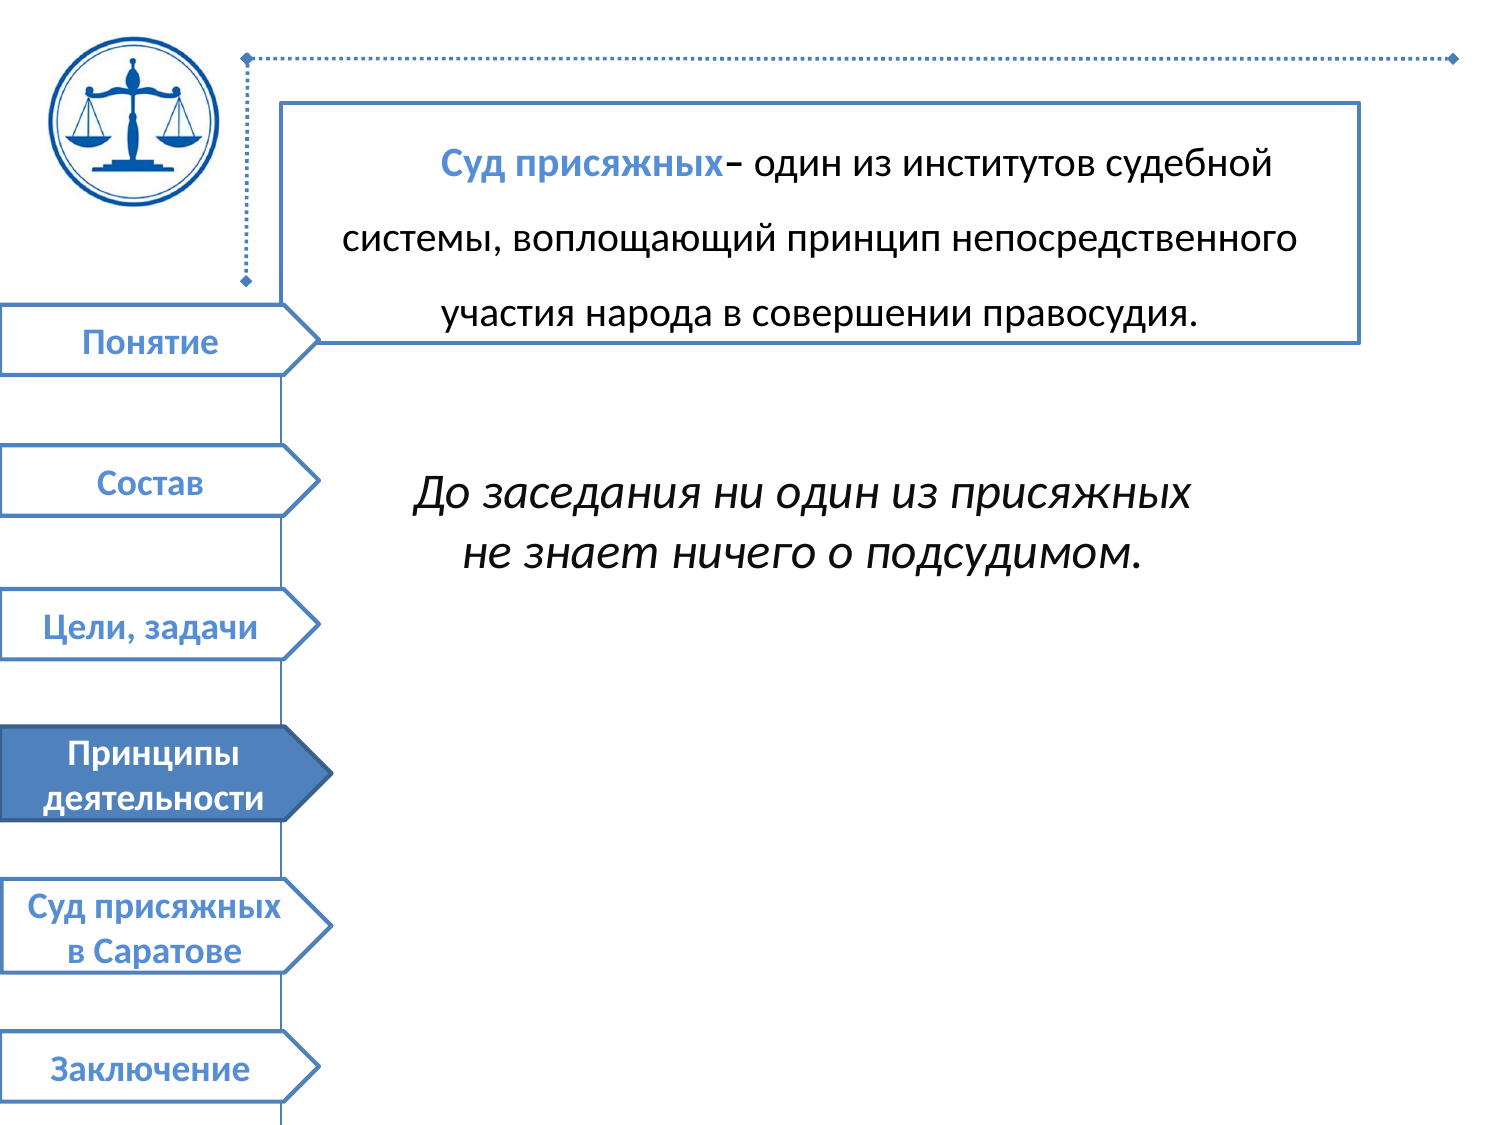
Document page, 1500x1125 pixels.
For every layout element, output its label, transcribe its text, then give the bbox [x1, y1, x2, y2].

title До заседания ни один из присяжных не знает ничего о подсудимом. [386, 398, 1219, 640]
text_box Состав [0, 443, 322, 518]
text_box Суд присяжных в Саратове [0, 876, 334, 975]
text_box Цели, задачи [0, 586, 322, 662]
text_box Суд присяжных– один из институтов судебной системы, воплощающий принцип непосредственного участия народа в совершении правосудия. [279, 101, 1361, 345]
picture [46, 34, 221, 208]
text_box Принципы деятельности [0, 724, 334, 823]
text_box Заключение [0, 1029, 322, 1104]
text_box Понятие [0, 302, 322, 378]
